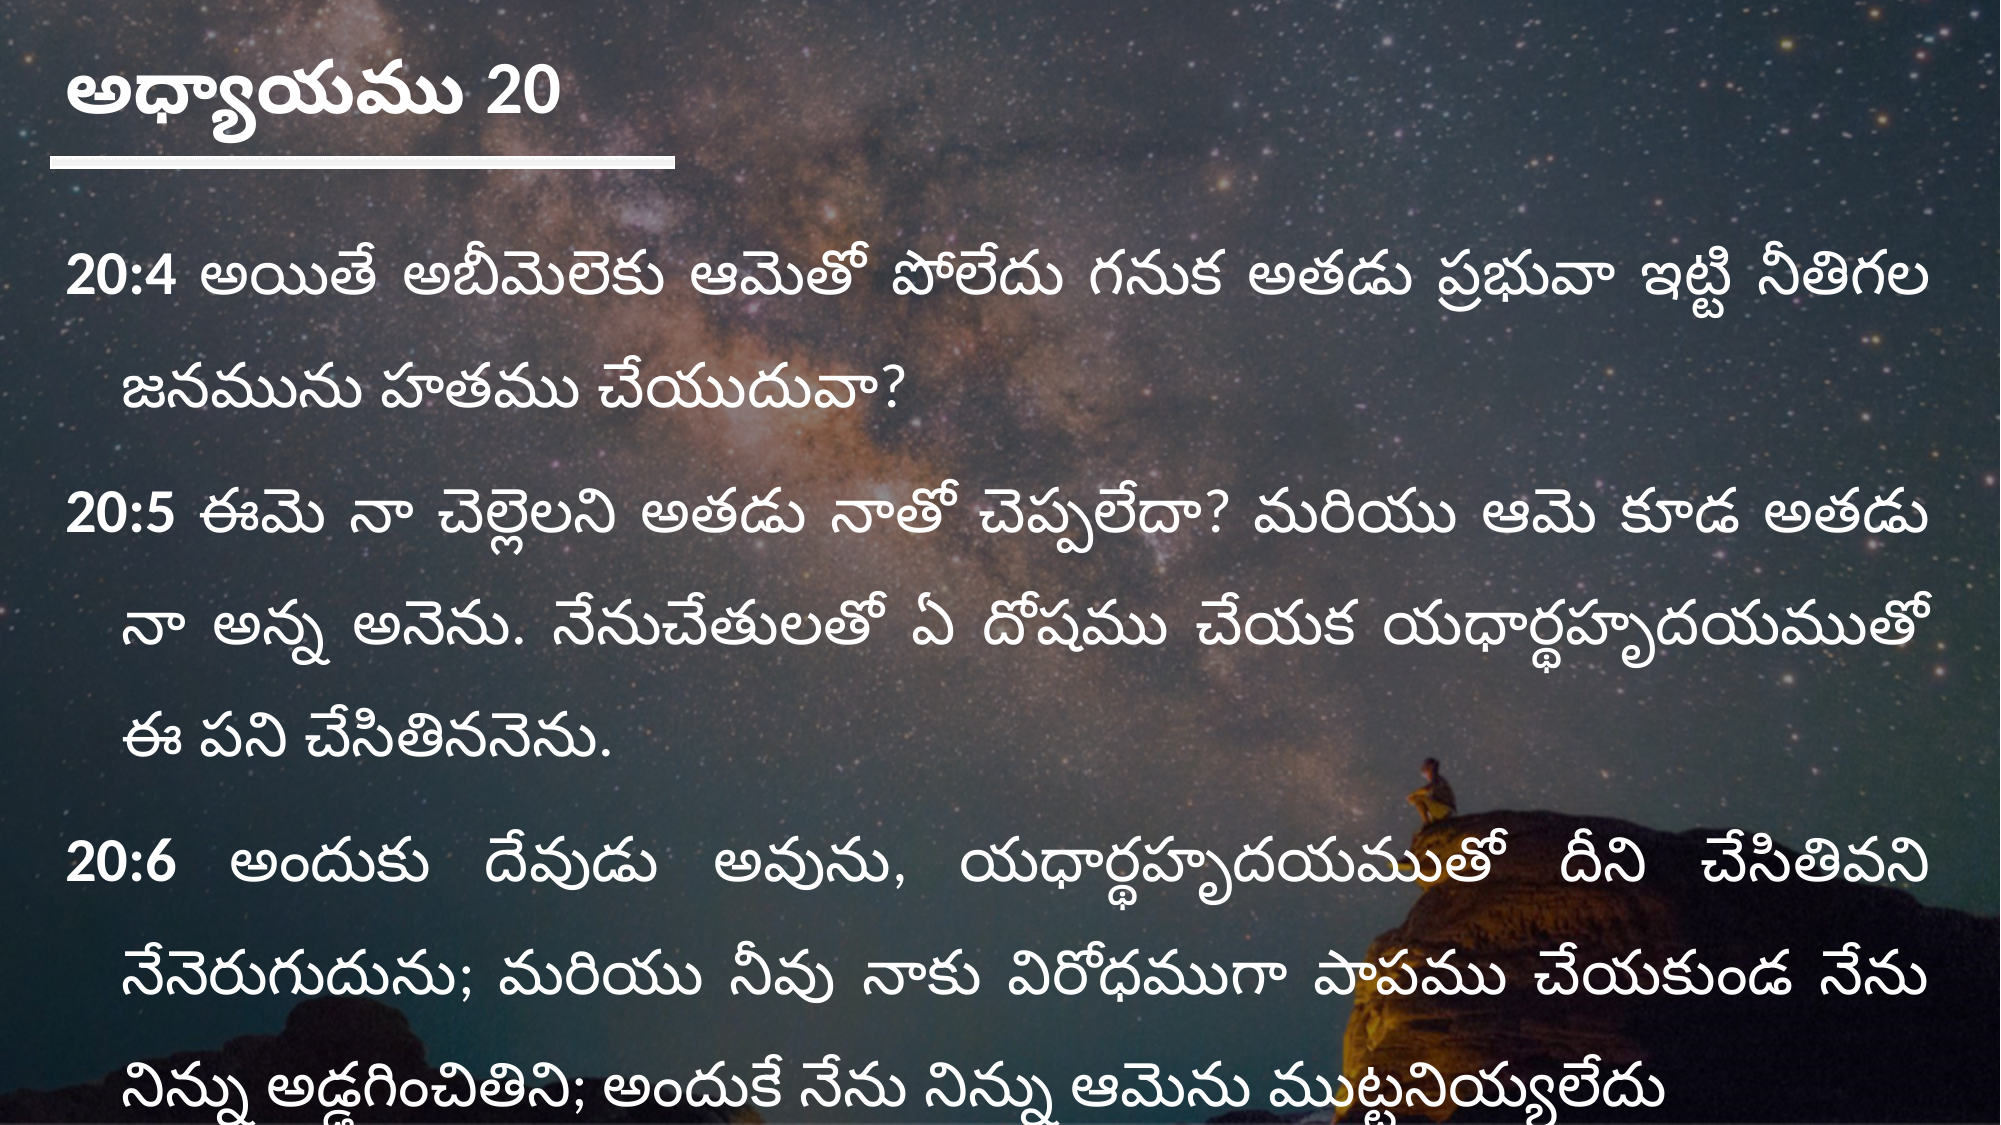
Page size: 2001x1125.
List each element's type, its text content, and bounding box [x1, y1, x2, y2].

picture [0, 0, 2000, 1125]
list 20:4 అయితే అబీమెలెకు ఆమెతో పోలేదు గనుక అతడు ప్రభువా ఇట్టి నీతిగల జనమును హతము చేయుదువా? 20:5 ఈమె నా చెల్లెలని అతడు నాతో చెప్పలేదా? మరియు ఆమె కూడ అతడు నా అన్న అనెను. నేనుచేతులతో ఏ దోషము చేయక యధార్థహృదయముతో ఈ పని చేసితిననెను. 20:6 అందుకు దేవుడు అవును, యధార్థహృదయముతో దీని చేసితివని నేనెరుగుదును; మరియు నీవు నాకు విరోధముగా పాపము చేయకుండ నేను నిన్ను అడ్డగించితిని; అందుకే నేను నిన్ను ఆమెను ముట్టనియ్యలేదు [50, 187, 1946, 1063]
title అధ్యాయము 20 [50, 0, 1925, 167]
